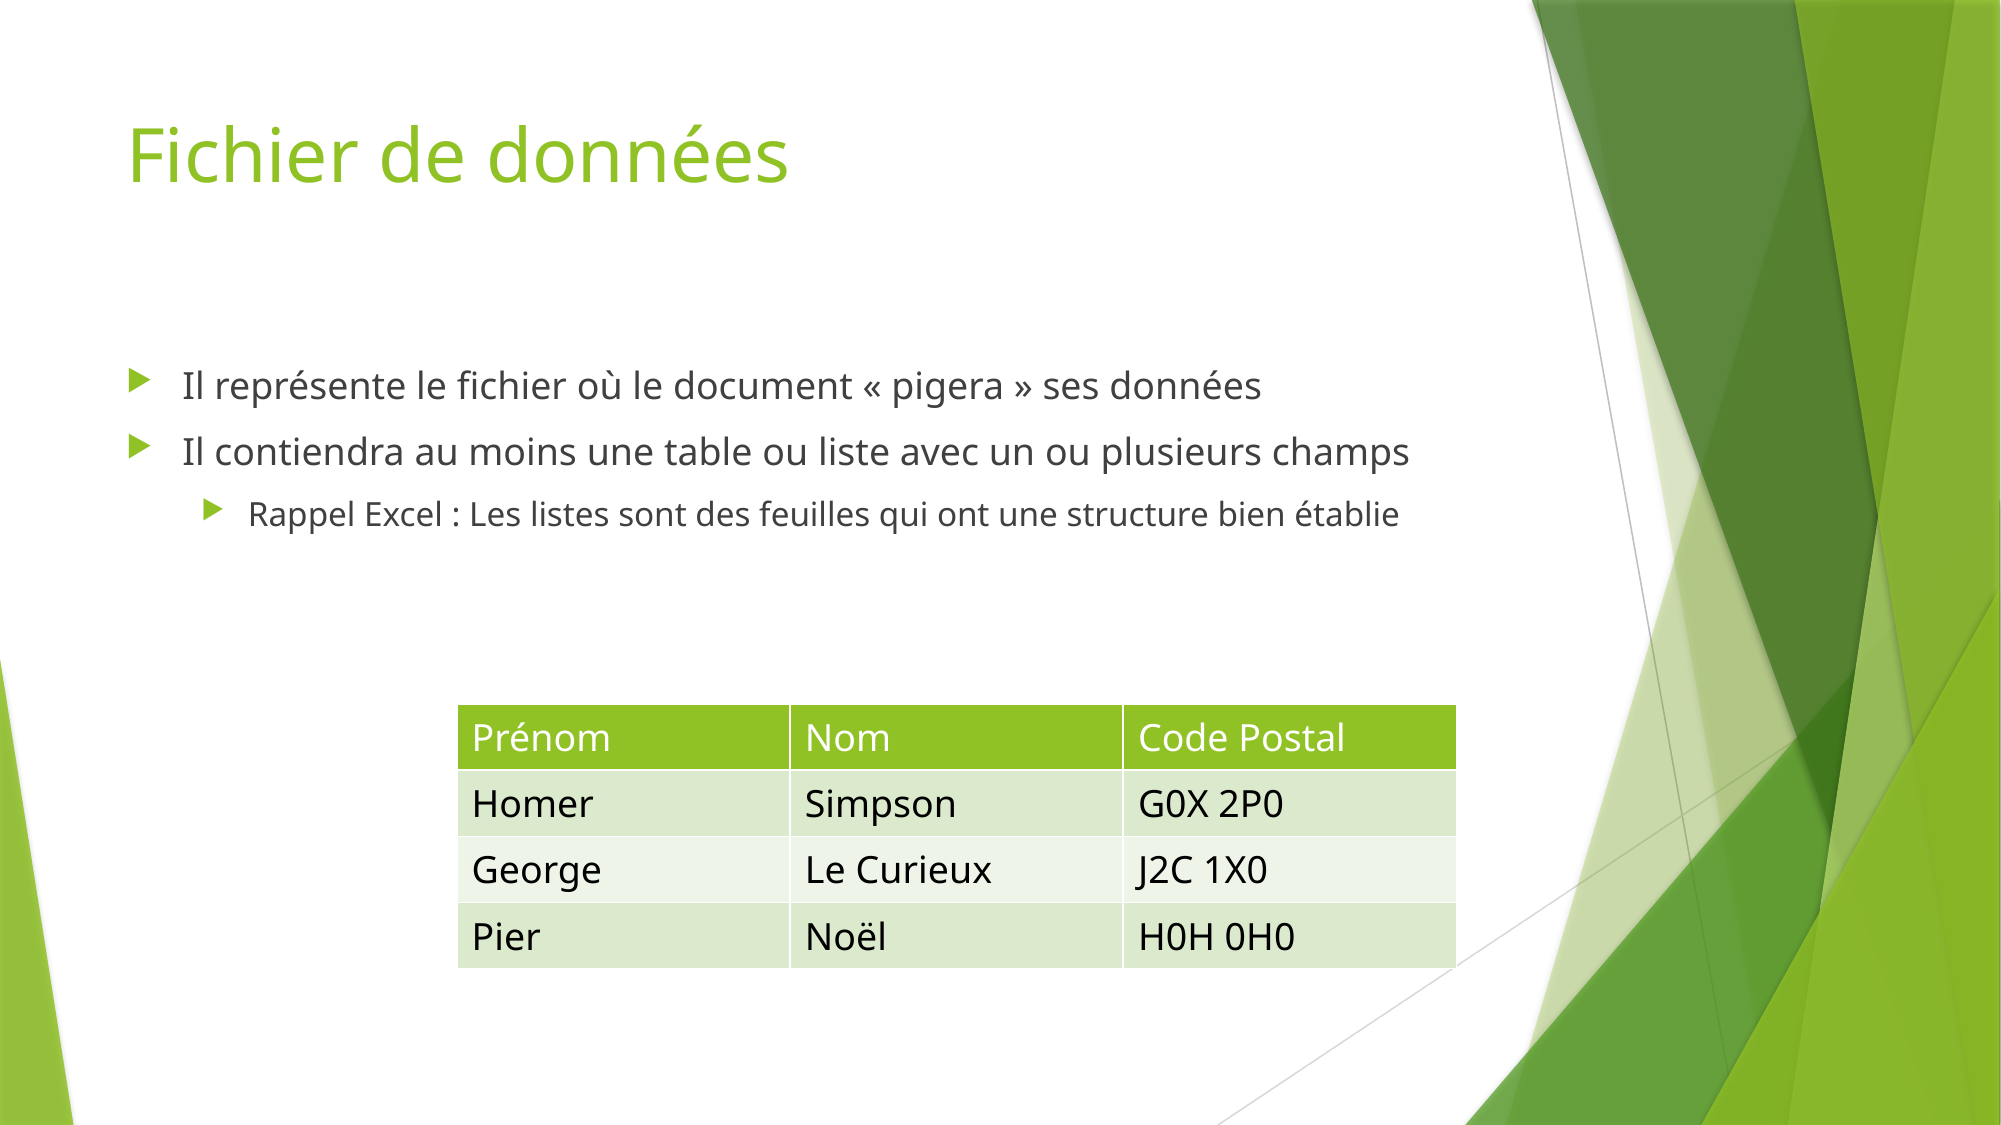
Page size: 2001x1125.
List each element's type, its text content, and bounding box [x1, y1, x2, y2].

table_cell George [458, 837, 789, 902]
title Fichier de données [111, 99, 1522, 317]
table_cell Noël [791, 903, 1122, 968]
table_cell J2C 1X0 [1124, 837, 1456, 902]
table_header Code Postal [1124, 705, 1456, 769]
list Il représente le fichier où le document « pigera » ses données Il contiendra au moins une table ou liste avec un ou plusieurs champs Rappel Excel : Les listes sont des feuilles qui ont une structure bien établie [111, 354, 1522, 992]
table_cell Le Curieux [791, 837, 1122, 902]
table_cell Simpson [791, 771, 1122, 836]
table_cell Pier [458, 903, 789, 968]
table_cell G0X 2P0 [1124, 771, 1456, 836]
table_cell Homer [458, 771, 789, 836]
table_header Prénom [458, 705, 789, 769]
table_header Nom [791, 705, 1122, 769]
table_cell H0H 0H0 [1124, 903, 1456, 968]
